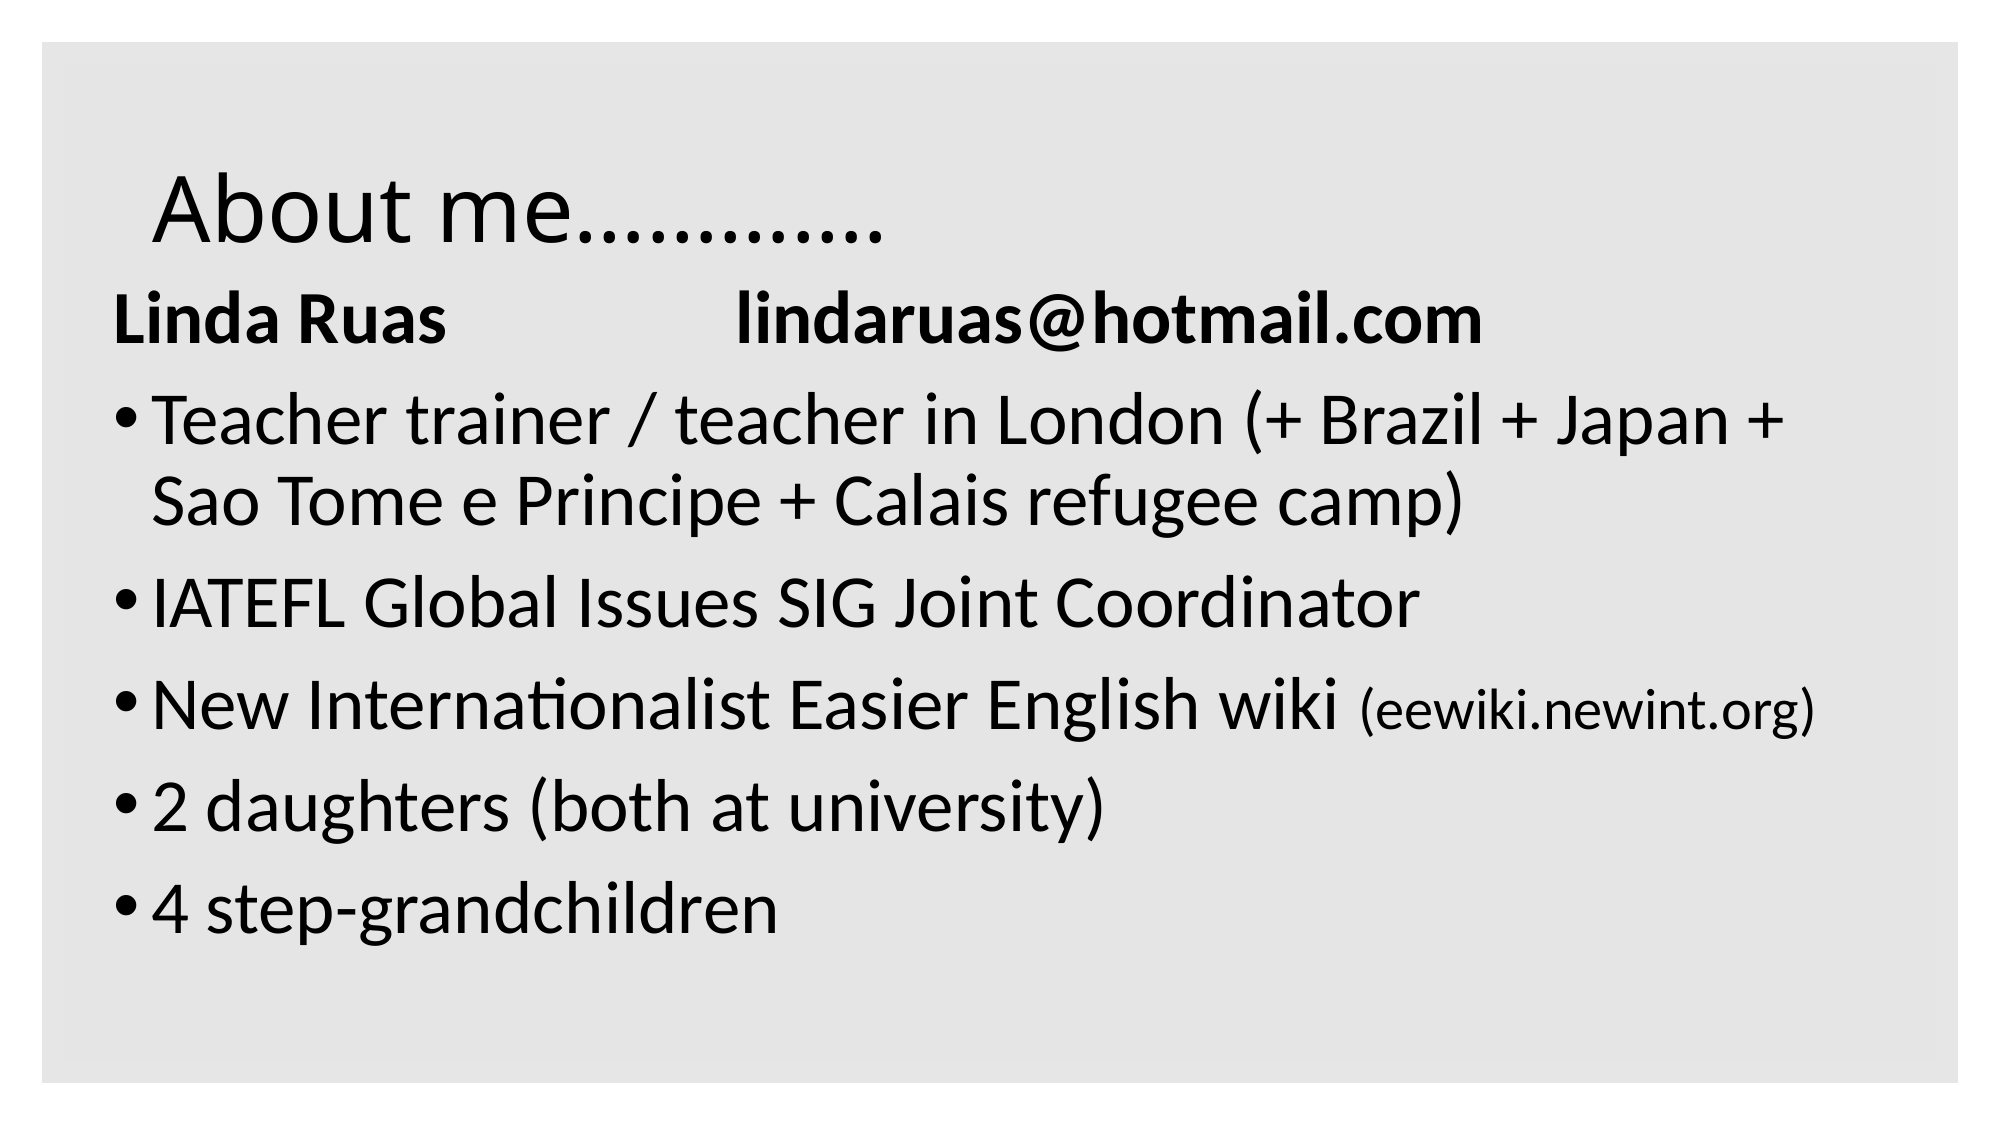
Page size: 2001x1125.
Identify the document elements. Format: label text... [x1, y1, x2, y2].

list Linda Ruas lindaruas@hotmail.com Teacher trainer / teacher in London (+ Brazil + Japan + Sao Tome e Principe + Calais refugee camp) IATEFL Global Issues SIG Joint Coordinator New Internationalist Easier English wiki (eewiki.newint.org) 2 daughters (both at university) 4 step-grandchildren [98, 270, 1894, 1041]
text_box [52, 51, 1948, 1073]
title About me…………. [137, 103, 1863, 270]
